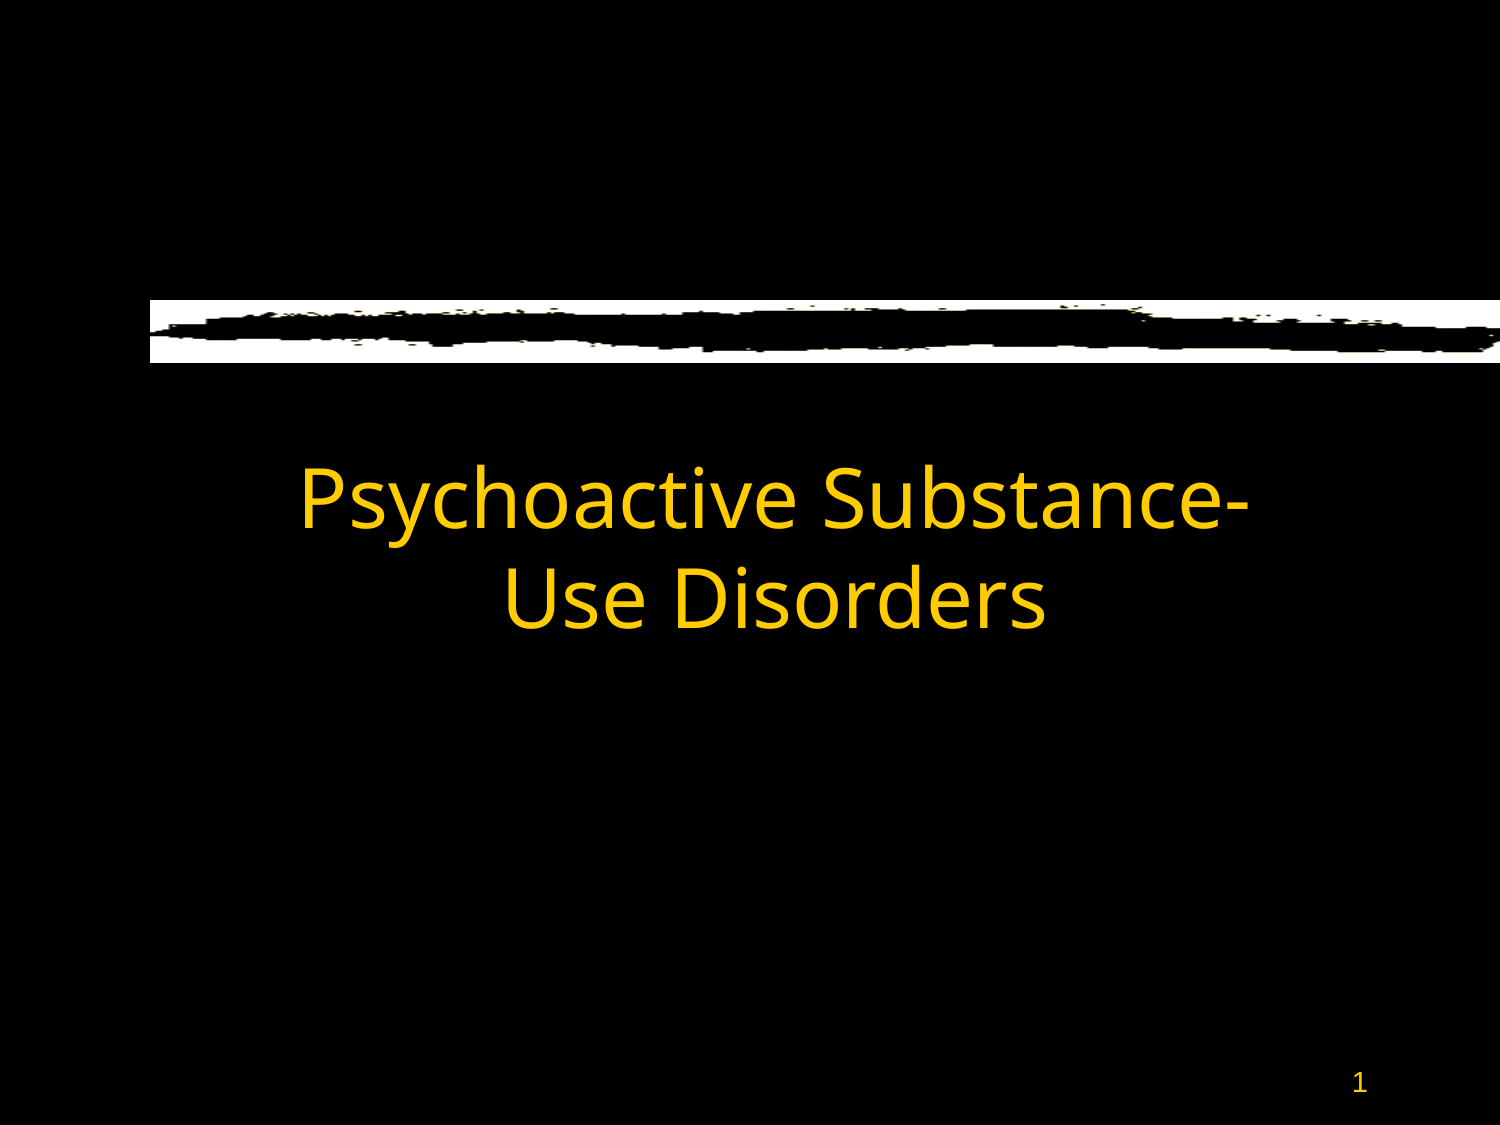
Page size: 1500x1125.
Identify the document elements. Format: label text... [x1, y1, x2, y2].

slide_number 1 [1083, 1021, 1384, 1107]
subtitle Psychoactive Substance-Use Disorders [249, 437, 1301, 738]
